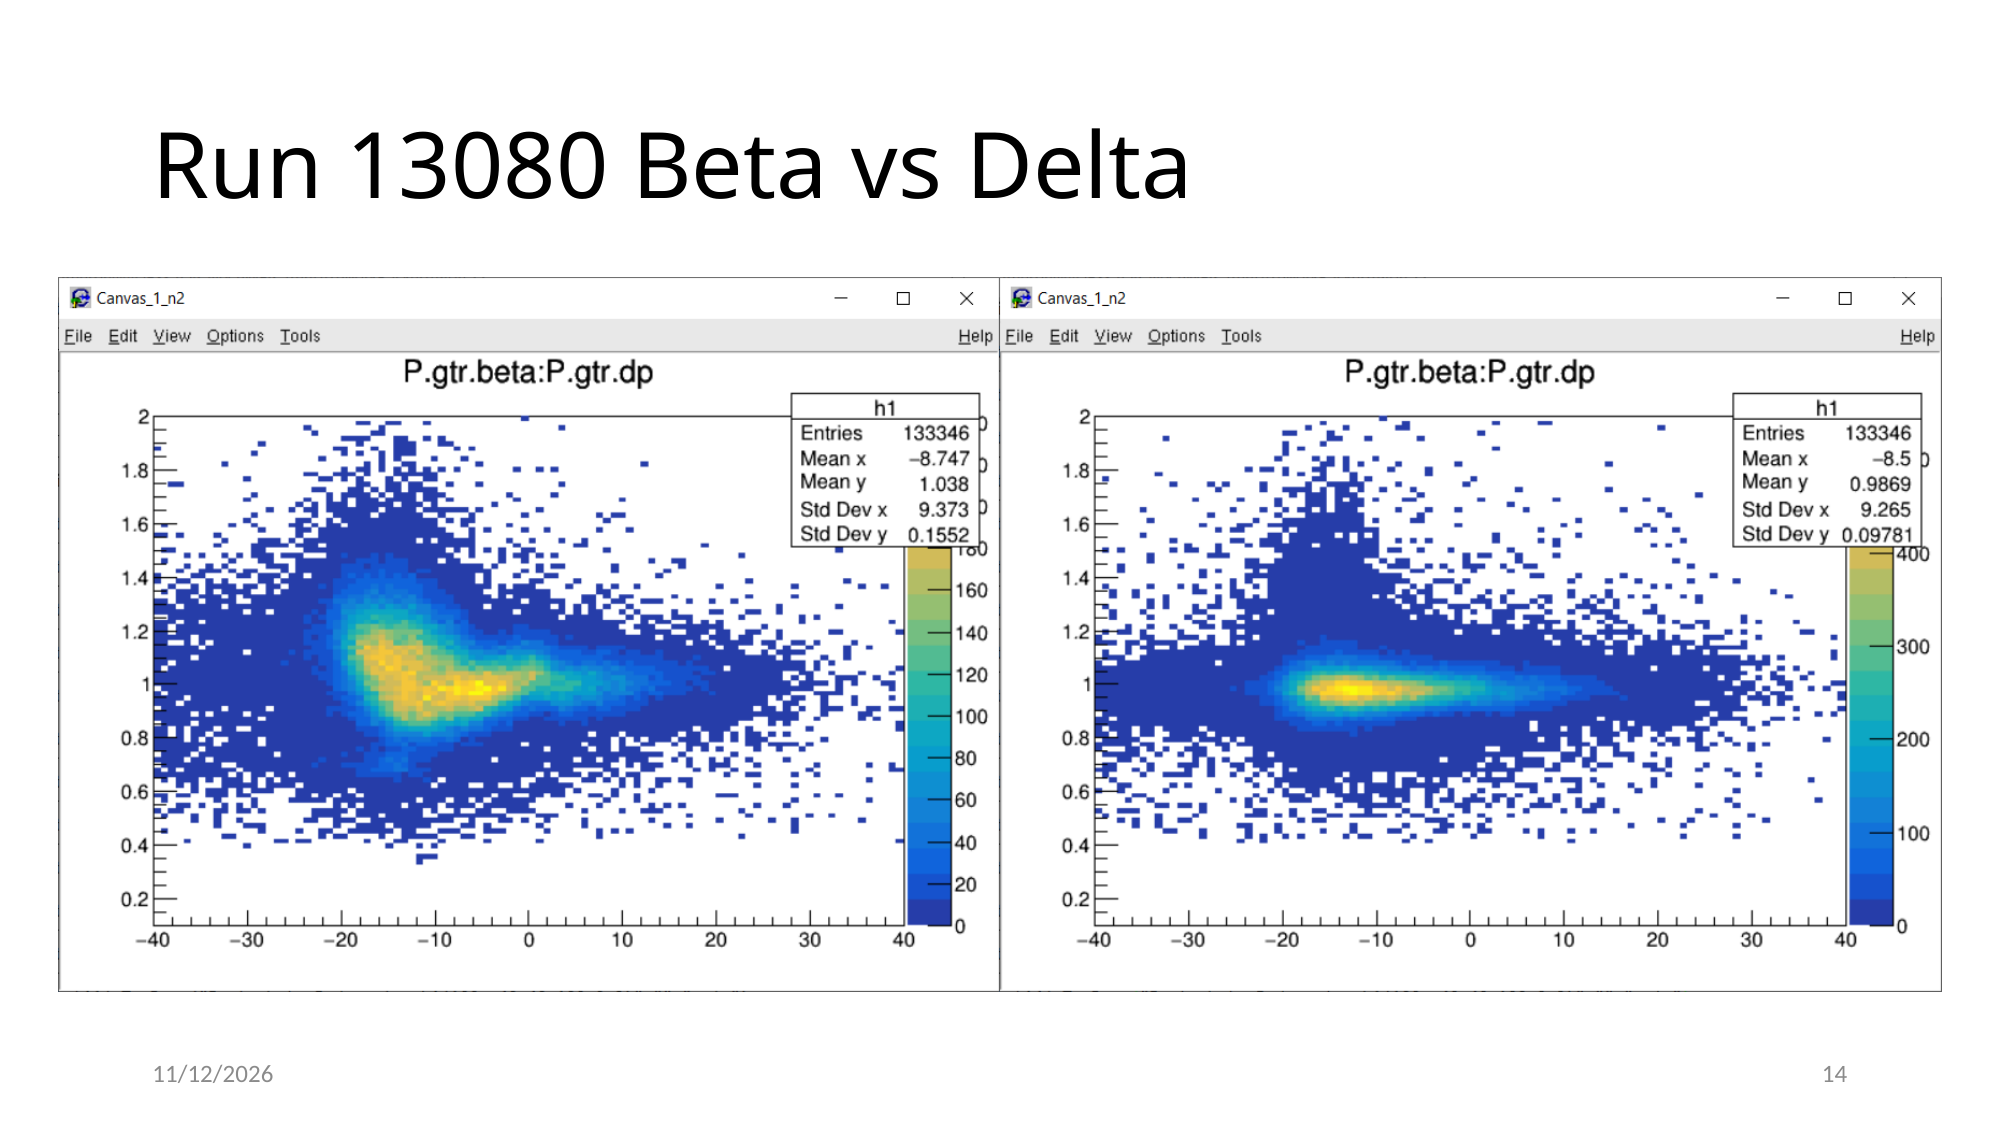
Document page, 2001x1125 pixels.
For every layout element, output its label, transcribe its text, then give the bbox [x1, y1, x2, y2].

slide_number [137, 1042, 588, 1103]
picture [999, 277, 1942, 992]
slide_number 14 [1412, 1042, 1863, 1103]
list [58, 277, 999, 992]
title Run 13080 Beta vs Delta [137, 59, 1863, 277]
